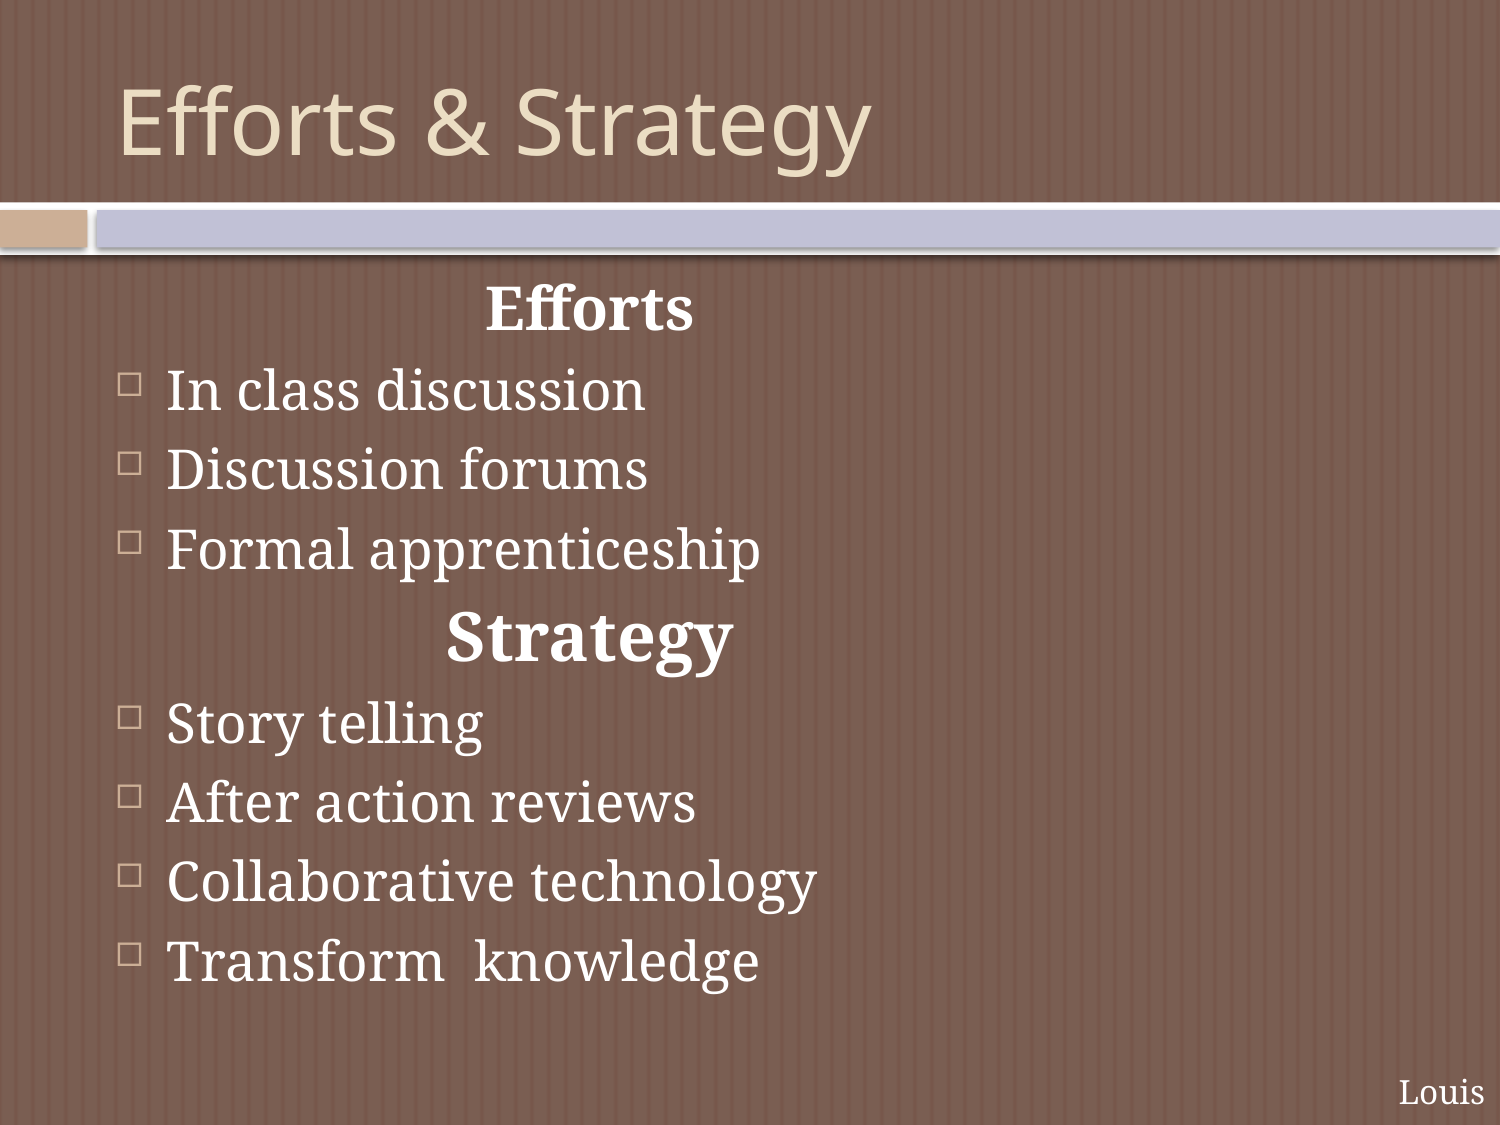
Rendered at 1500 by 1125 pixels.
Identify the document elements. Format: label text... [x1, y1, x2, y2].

title Efforts & Strategy [100, 37, 1438, 200]
text_box Louis [1175, 1064, 1500, 1119]
list Efforts In class discussion Discussion forums Formal apprenticeship Strategy Story telling After action reviews Collaborative technology Transform knowledge [100, 262, 1438, 1000]
